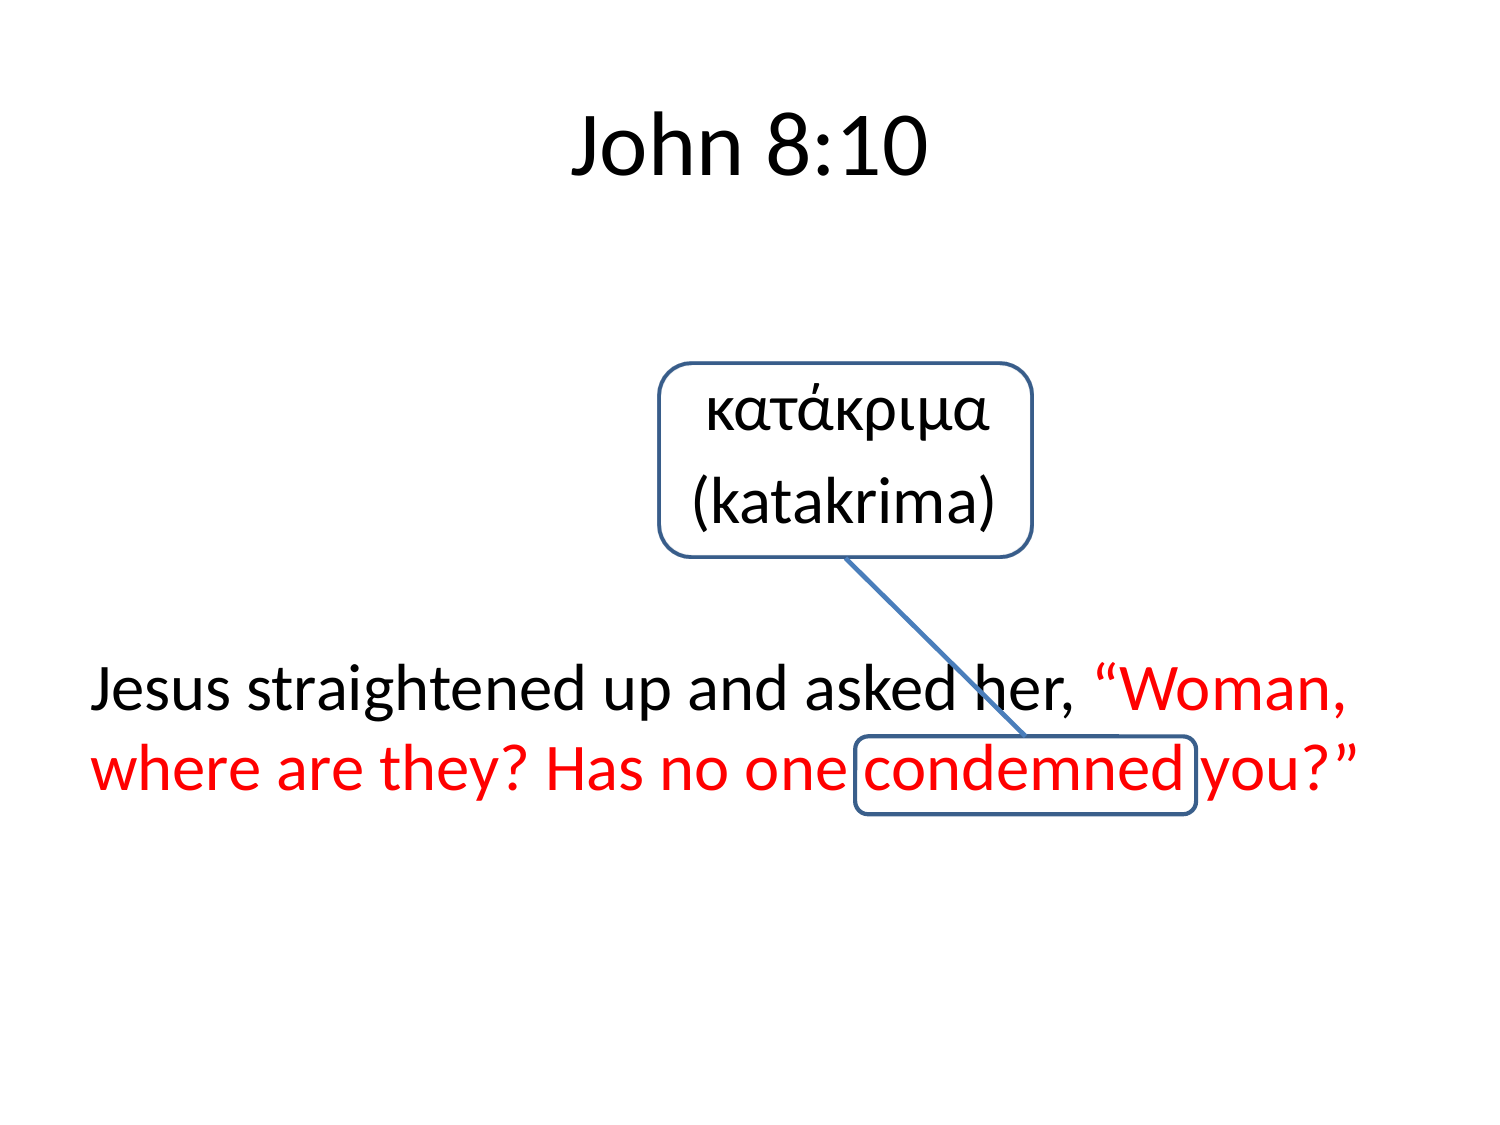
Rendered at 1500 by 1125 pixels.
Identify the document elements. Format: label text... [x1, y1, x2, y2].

picture [657, 360, 1034, 559]
text_box [853, 734, 1199, 817]
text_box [845, 557, 1026, 737]
list κατάκριμα (katakrima) Jesus straightened up and asked her, “Woman, where are they? Has no one condemned you?” [75, 262, 1425, 1005]
title John 8:10 [75, 45, 1425, 233]
